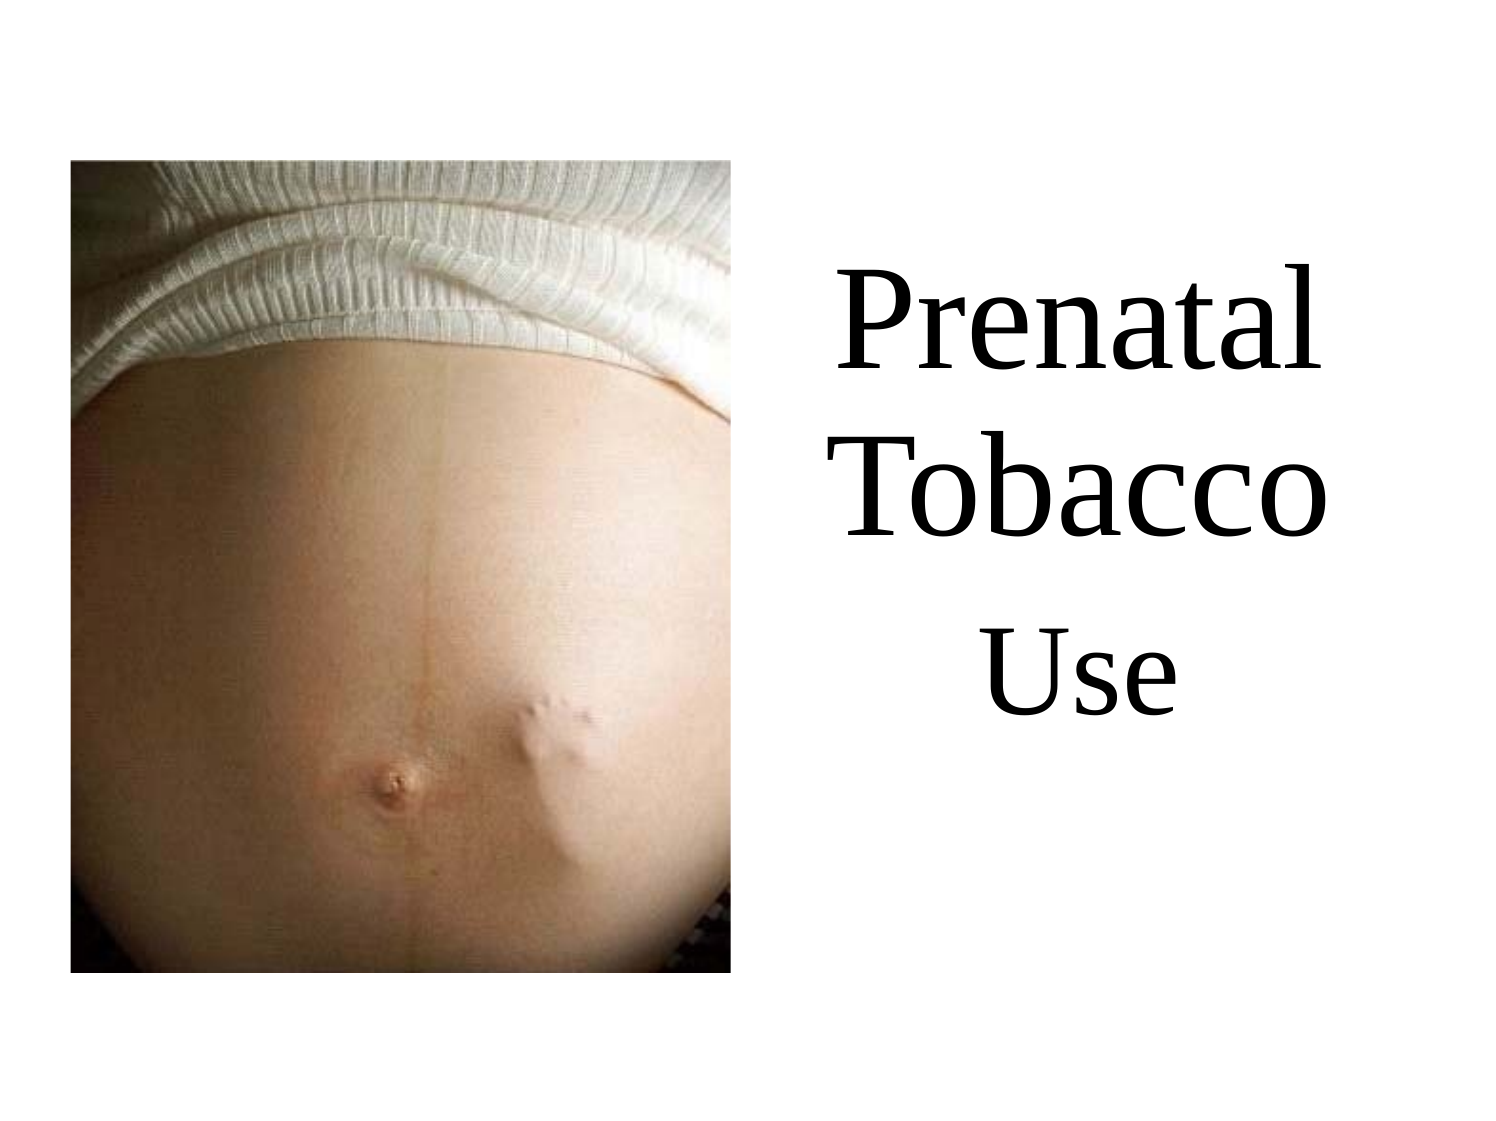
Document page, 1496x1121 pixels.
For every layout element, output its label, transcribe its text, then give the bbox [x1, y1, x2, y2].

text_box [70, 160, 731, 973]
text_box Prenatal Tobacco Use [818, 243, 1353, 758]
